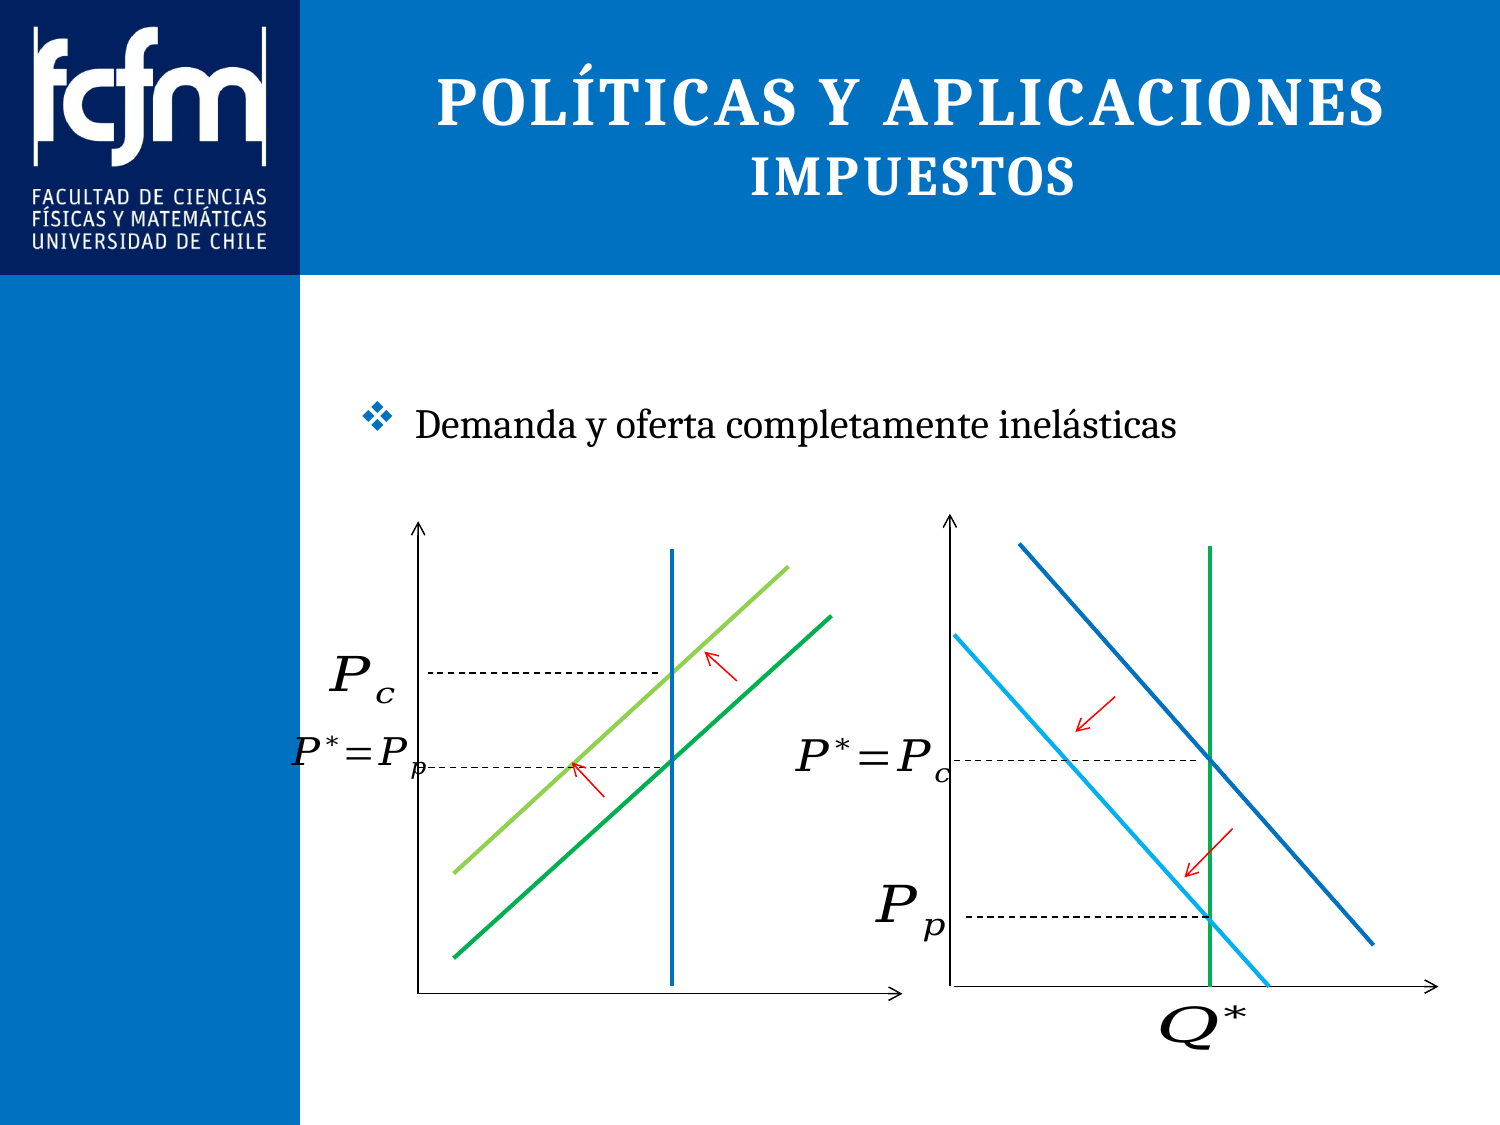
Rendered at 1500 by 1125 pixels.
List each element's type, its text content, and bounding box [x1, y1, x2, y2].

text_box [1184, 828, 1233, 878]
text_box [1018, 543, 1374, 946]
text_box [953, 634, 1008, 760]
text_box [1075, 696, 1116, 733]
picture [29, 18, 272, 254]
text_box Demanda y oferta completamente inelásticas [340, 385, 1237, 458]
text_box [953, 767, 1270, 987]
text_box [417, 520, 903, 994]
title Políticas y aplicaciones impuestos [399, 37, 1425, 225]
